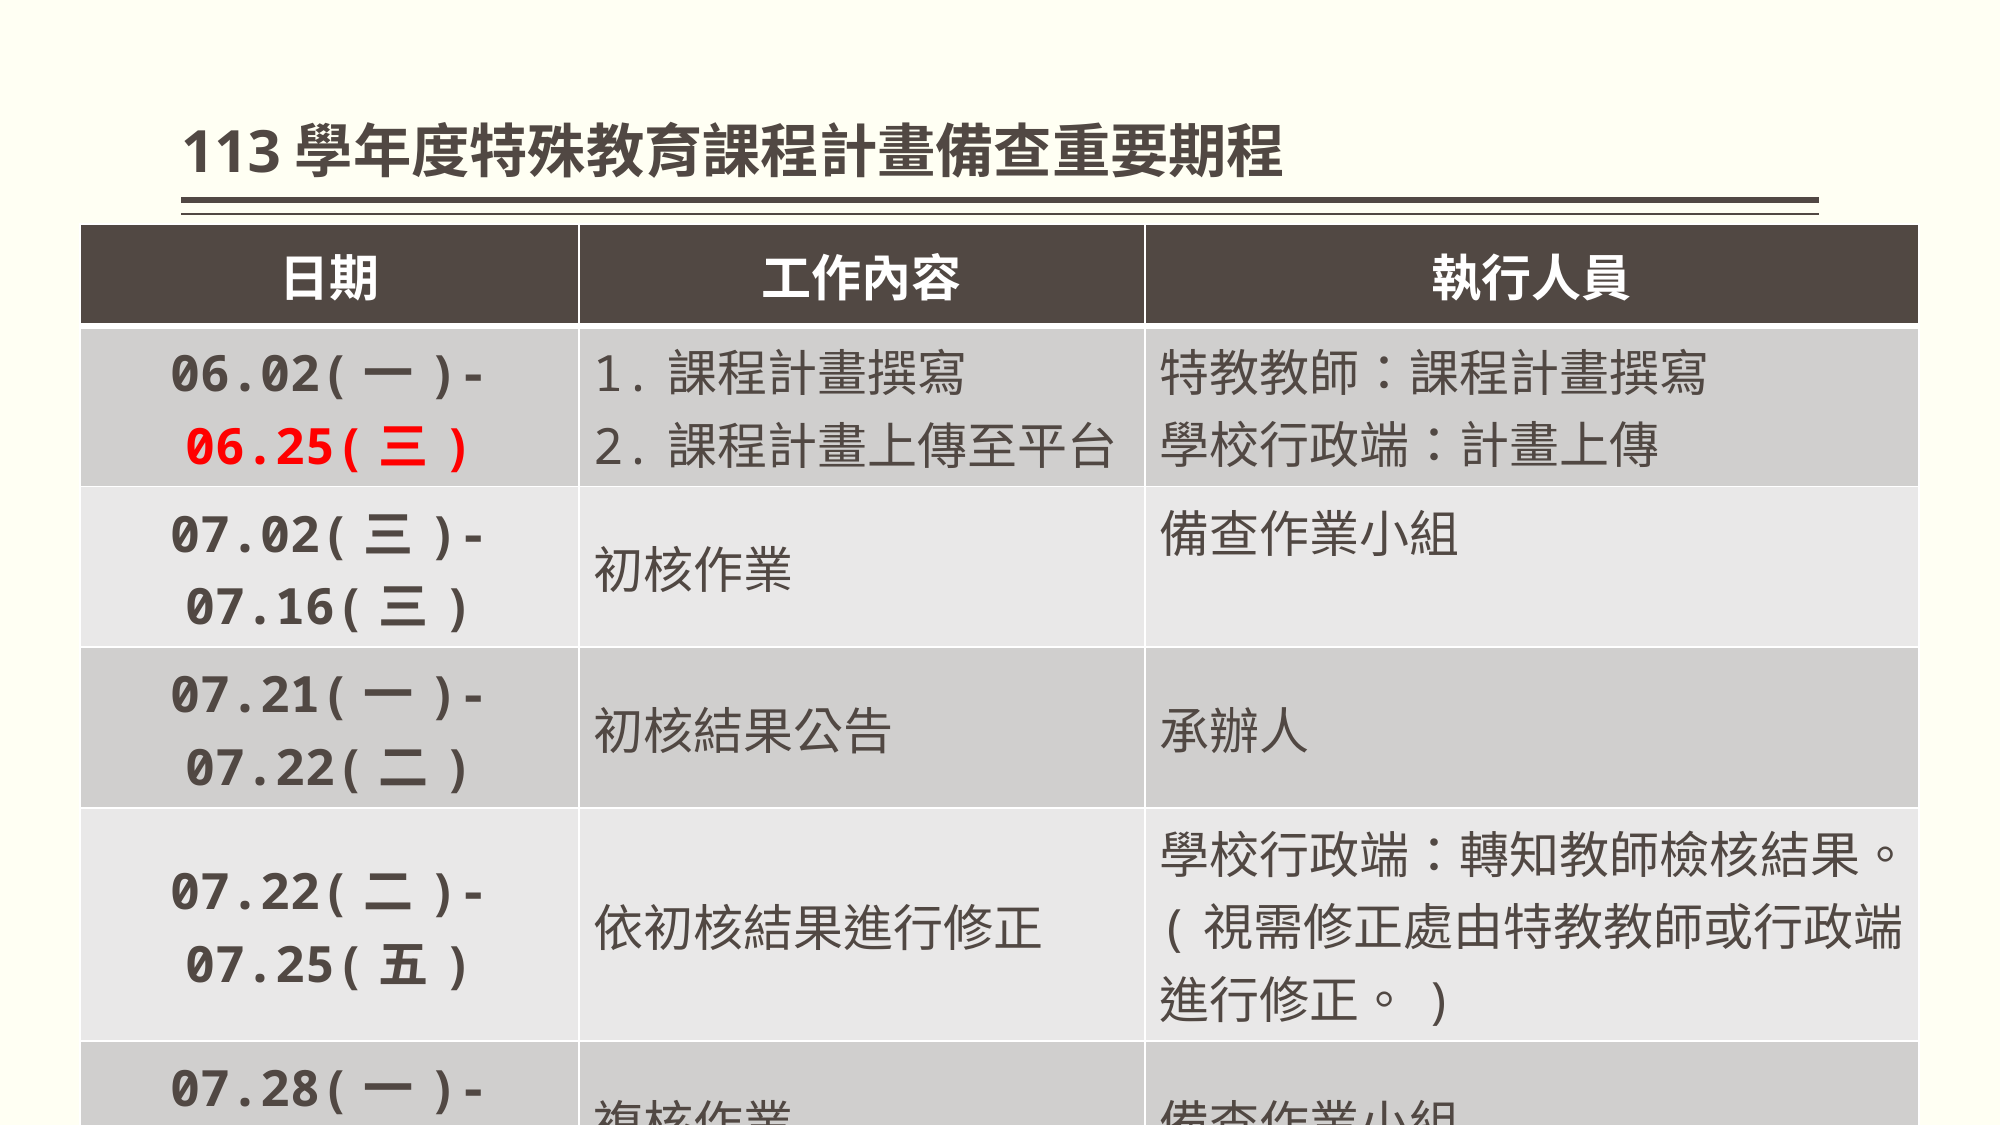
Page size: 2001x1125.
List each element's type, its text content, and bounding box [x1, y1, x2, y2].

table_cell 07.28(一)-08.01(五) [81, 1042, 578, 1125]
table_cell 學校行政端：轉知教師檢核結果。 (視需修正處由特教教師或行政端進行修正。) [1146, 809, 1918, 1040]
table_cell 承辦人 [1146, 648, 1918, 807]
table_cell 07.22(二)-07.25(五) [81, 809, 578, 1040]
table_cell 依初核結果進行修正 [580, 809, 1144, 1040]
table_header 執行人員 [1146, 225, 1918, 323]
table_cell 特教教師：課程計畫撰寫 學校行政端：計畫上傳 [1146, 329, 1918, 486]
table_header 工作內容 [580, 225, 1144, 323]
table_cell 06.02(一)-06.25(三) [81, 329, 578, 486]
table_cell 初核結果公告 [580, 648, 1144, 807]
table_cell 1.課程計畫撰寫 2.課程計畫上傳至平台 [580, 329, 1144, 486]
table_cell 備查作業小組 [1146, 1042, 1918, 1125]
table_header 日期 [81, 225, 578, 323]
title 113學年度特殊教育課程計畫備查重要期程 [181, 12, 1819, 193]
table_cell 複核作業 [580, 1042, 1144, 1125]
table_cell 07.02(三)-07.16(三) [81, 487, 578, 646]
table_cell 07.21(一)-07.22(二) [81, 648, 578, 807]
table_cell 備查作業小組 [1146, 487, 1918, 646]
table_cell 初核作業 [580, 487, 1144, 646]
